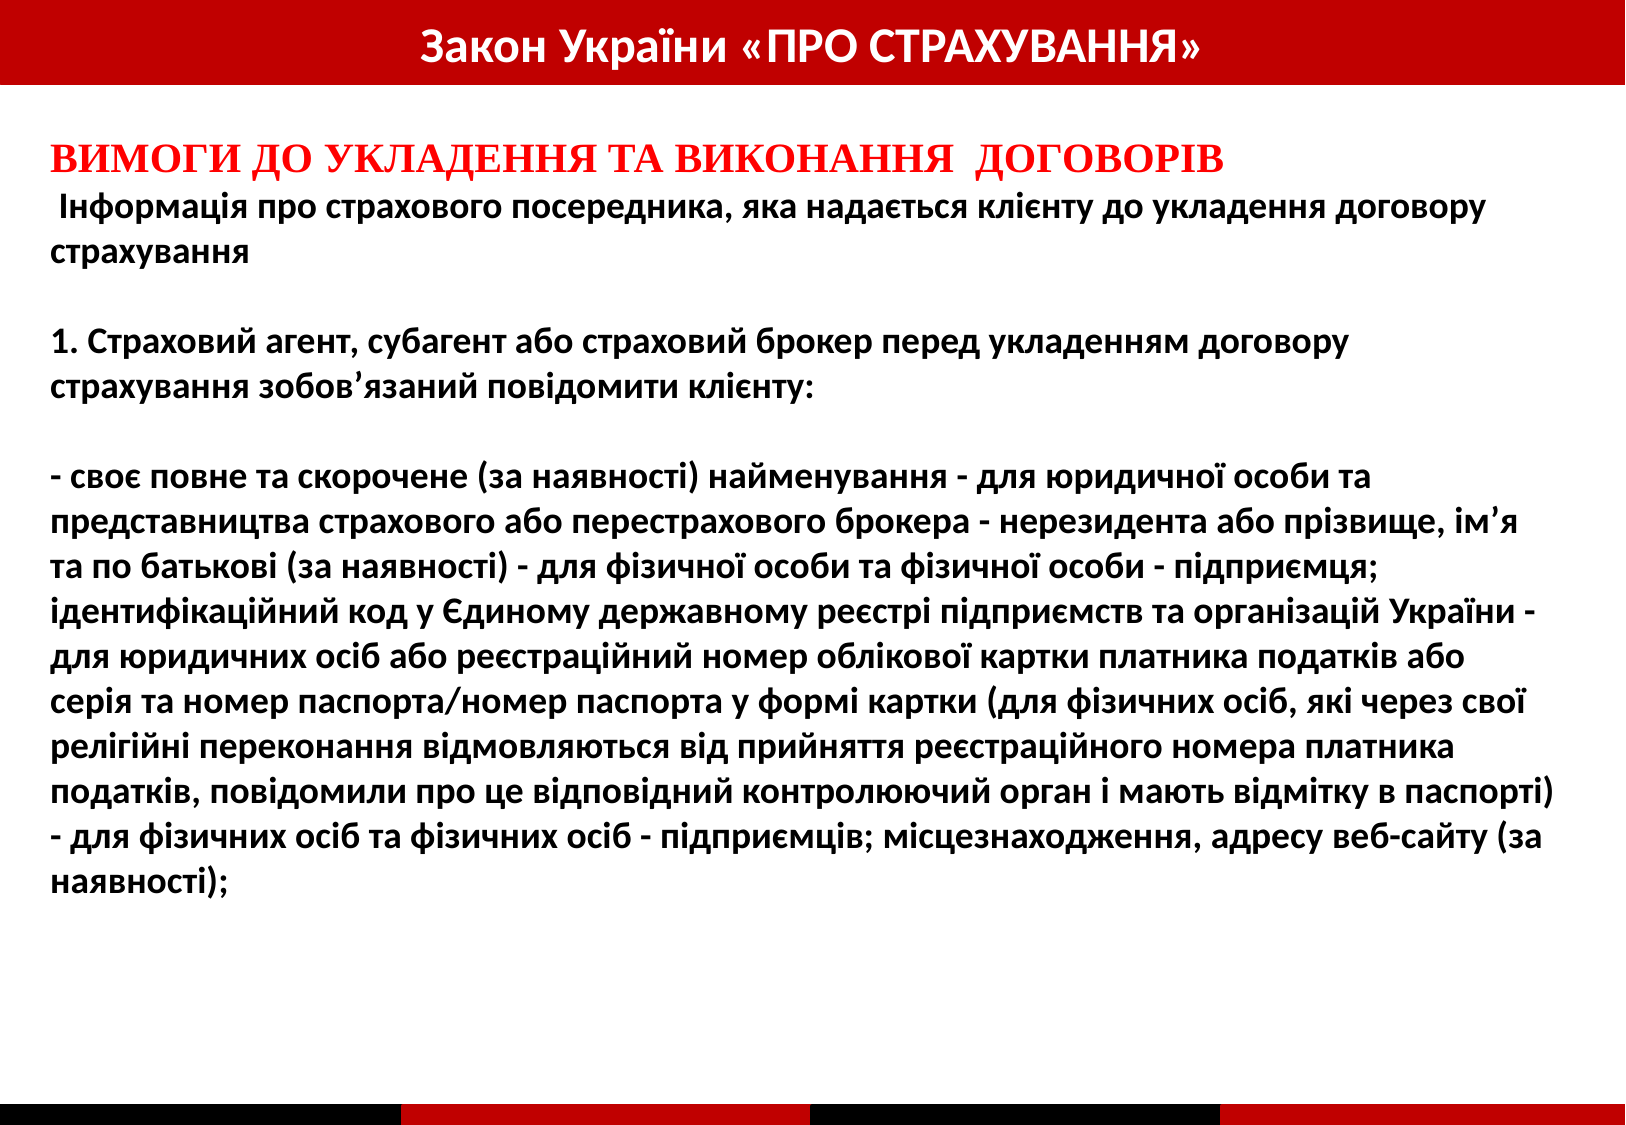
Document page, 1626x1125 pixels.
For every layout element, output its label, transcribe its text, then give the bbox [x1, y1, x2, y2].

text_box Закон України «ПРО СТРАХУВАННЯ» [0, 0, 1625, 85]
text_box [0, 1104, 401, 1125]
text_box [1220, 1104, 1625, 1125]
text_box ВИМОГИ ДО УКЛАДЕННЯ ТА ВИКОНАННЯ ДОГОВОРІВ Інформація про страхового посередника, яка надається клієнту до укладення договору страхування 1. Страховий агент, субагент або страховий брокер перед укладенням договору страхування зобов’язаний повідомити клієнту: - своє повне та скорочене (за наявності) найменування - для юридичної особи та представництва страхового або перестрахового брокера - нерезидента або прізвище, ім’я та по батькові (за наявності) - для фізичної особи та фізичної особи - підприємця; ідентифікаційний код у Єдиному державному реєстрі підприємств та організацій України - для юридичних осіб або реєстраційний номер облікової картки платника податків або серія та номер паспорта/номер паспорта у формі картки (для фізичних осіб, які через свої релігійні переконання відмовляються від прийняття реєстраційного номера платника податків, повідомили про це відповідний контролюючий орган і мають відмітку в паспорті) - для фізичних осіб та фізичних осіб - підприємців; місцезнаходження, адресу веб-сайту (за наявності); [35, 123, 1571, 909]
text_box [810, 1104, 1220, 1125]
text_box [401, 1104, 810, 1125]
